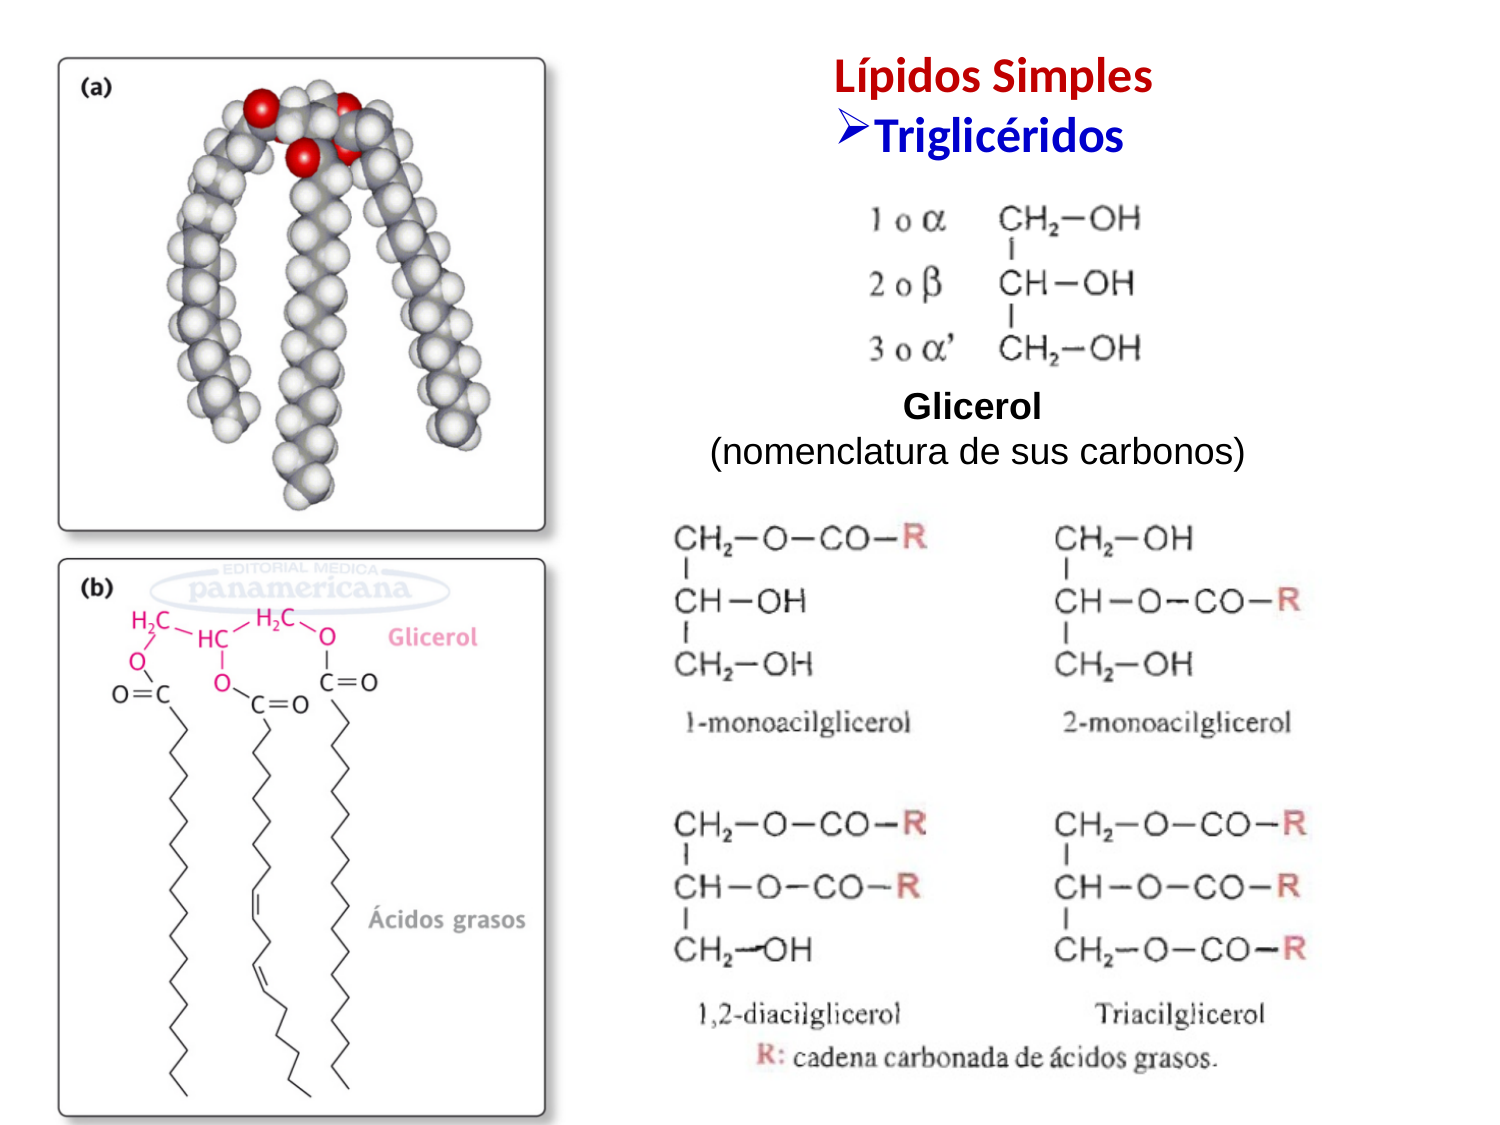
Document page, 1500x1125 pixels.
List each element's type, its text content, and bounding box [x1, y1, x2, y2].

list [24, 34, 575, 1125]
text_box Glicerol (nomenclatura de sus carbonos) [694, 374, 1262, 480]
picture [837, 198, 1173, 390]
text_box Lípidos Simples Triglicéridos [820, 35, 1500, 170]
picture [620, 503, 1322, 1091]
